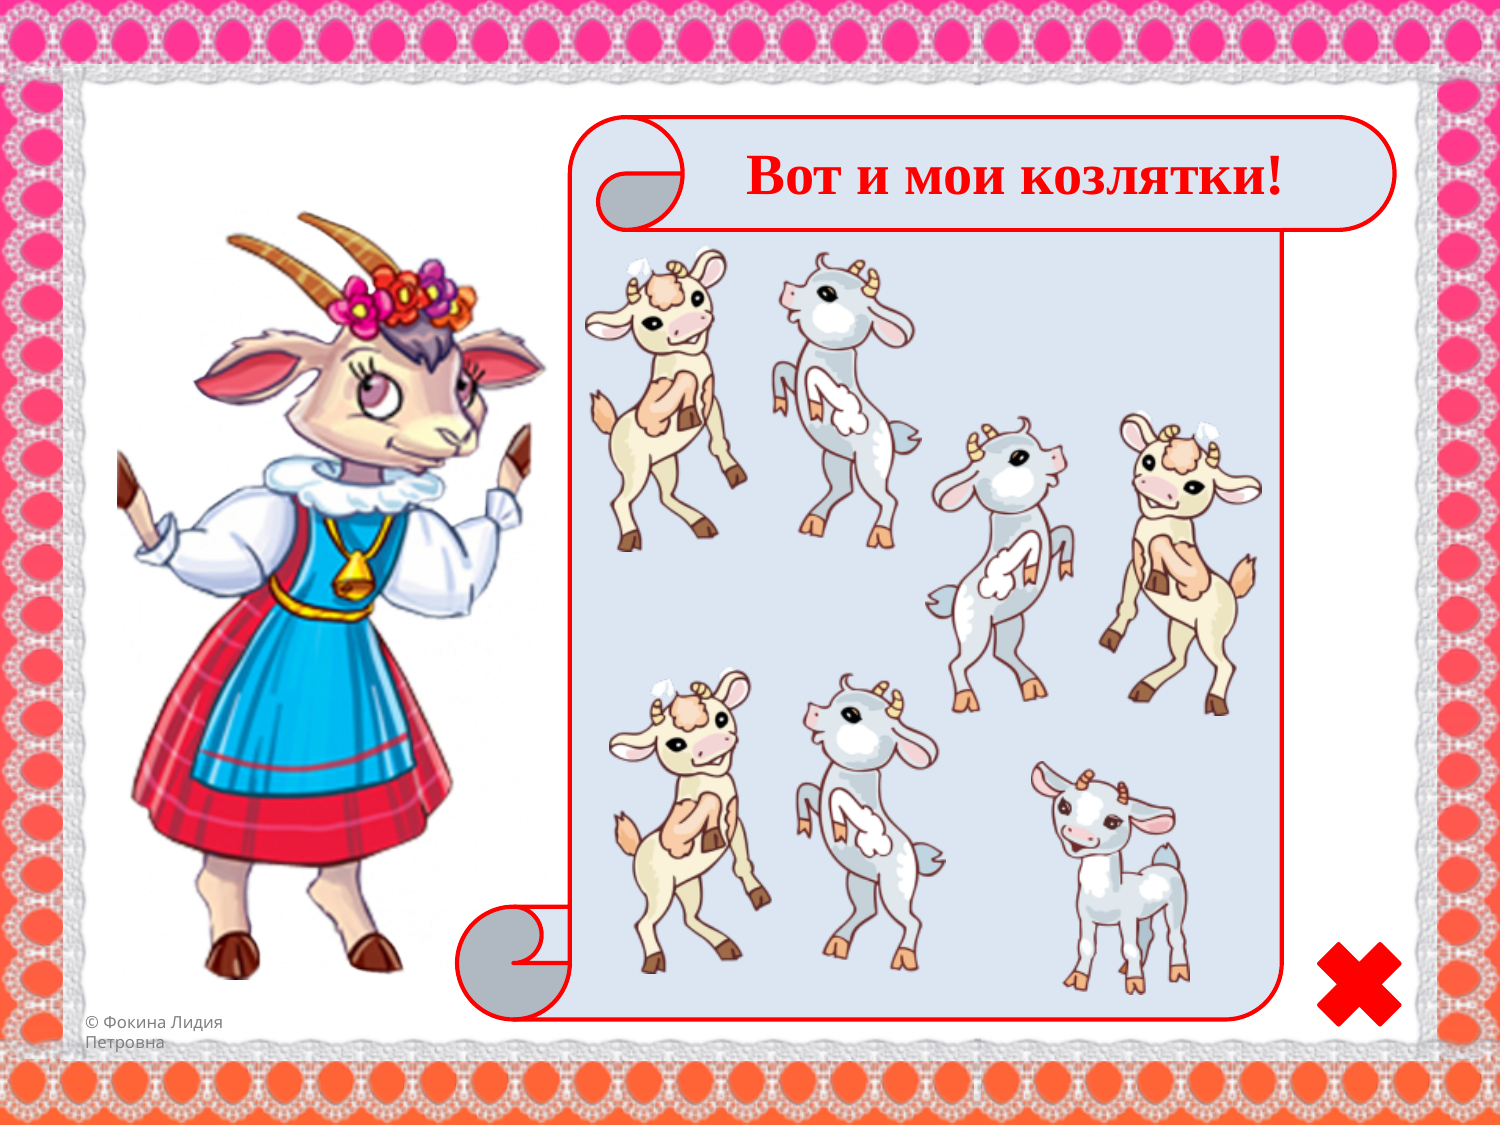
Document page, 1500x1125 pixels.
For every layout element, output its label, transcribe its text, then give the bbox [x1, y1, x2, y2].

picture [1, 67, 89, 1058]
text_box Вот и мои козлятки! [727, 128, 1304, 214]
picture [116, 210, 548, 980]
text_box [1317, 942, 1402, 1027]
picture [1031, 761, 1191, 996]
picture [0, 0, 1500, 1125]
text_box [460, 115, 1397, 1022]
picture [585, 245, 922, 553]
picture [609, 409, 1262, 974]
